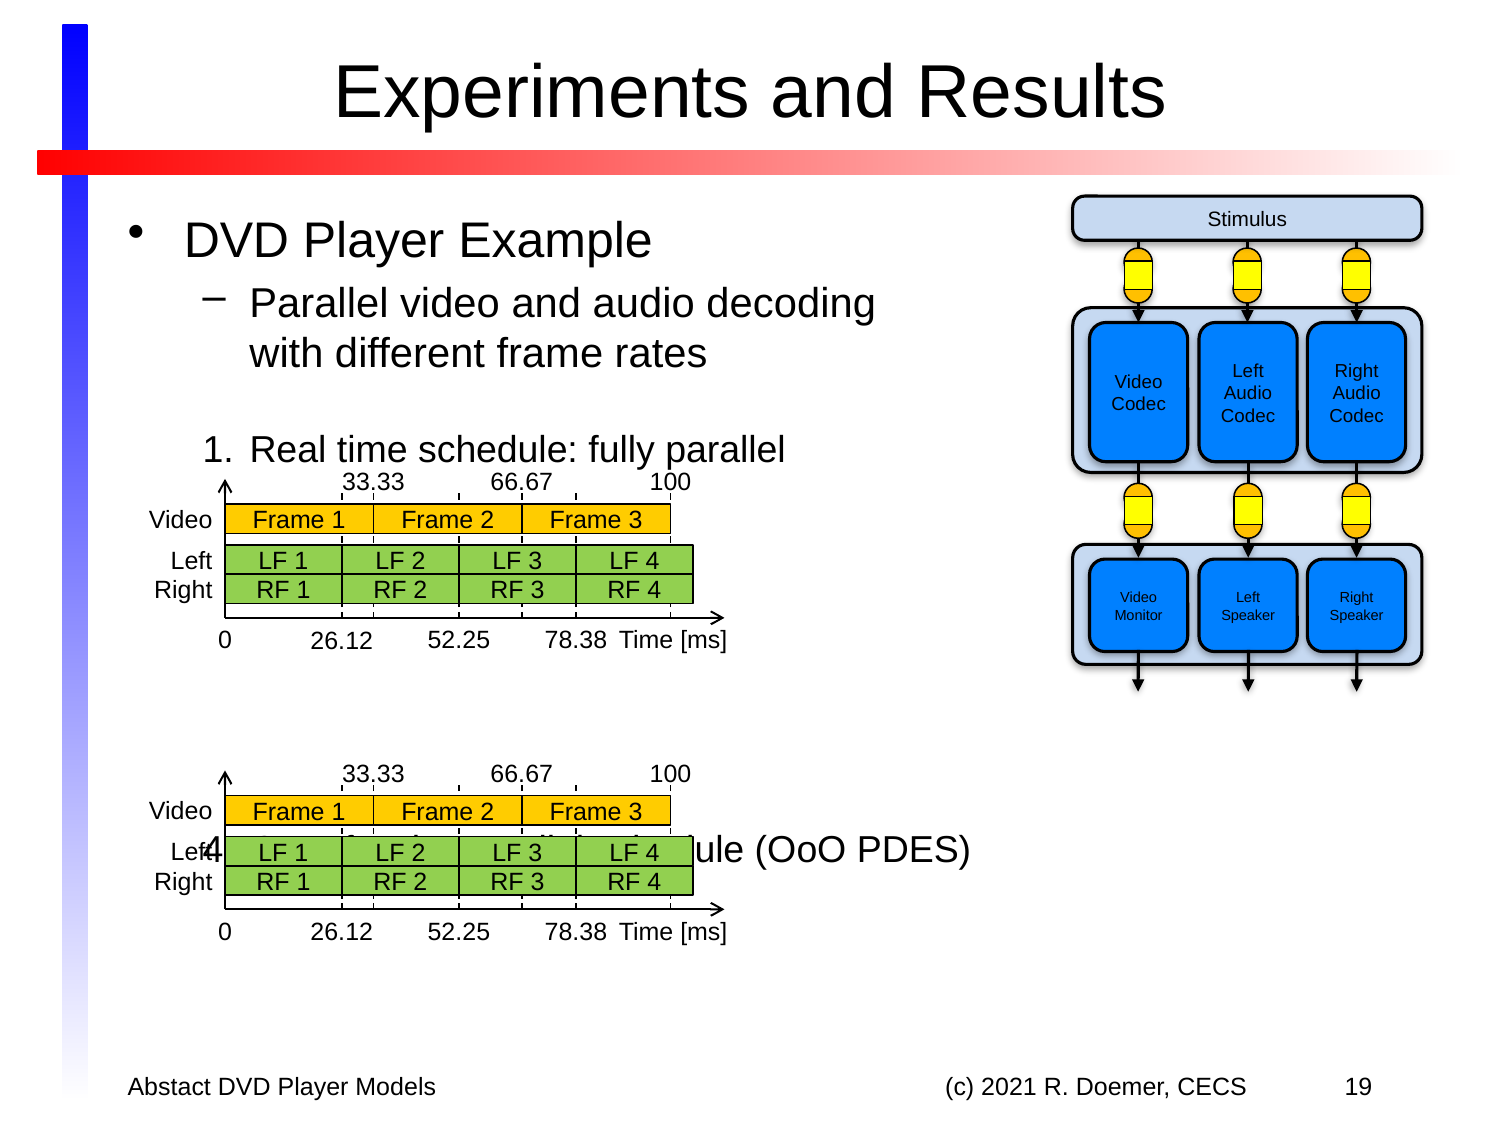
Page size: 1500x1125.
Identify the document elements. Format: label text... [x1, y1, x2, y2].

title Experiments and Results [112, 24, 1388, 150]
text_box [133, 749, 744, 955]
slide_number 19 [1287, 1062, 1388, 1100]
footer (c) 2021 R. Doemer, CECS [774, 1062, 1263, 1100]
list DVD Player Example Parallel video and audio decoding with different frame rates Real time schedule: fully parallel Out-of-order parallel schedule (OoO PDES) [112, 200, 1388, 1025]
slide_number Abstact DVD Player Models [112, 1062, 774, 1100]
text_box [133, 458, 744, 663]
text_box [1072, 195, 1423, 692]
